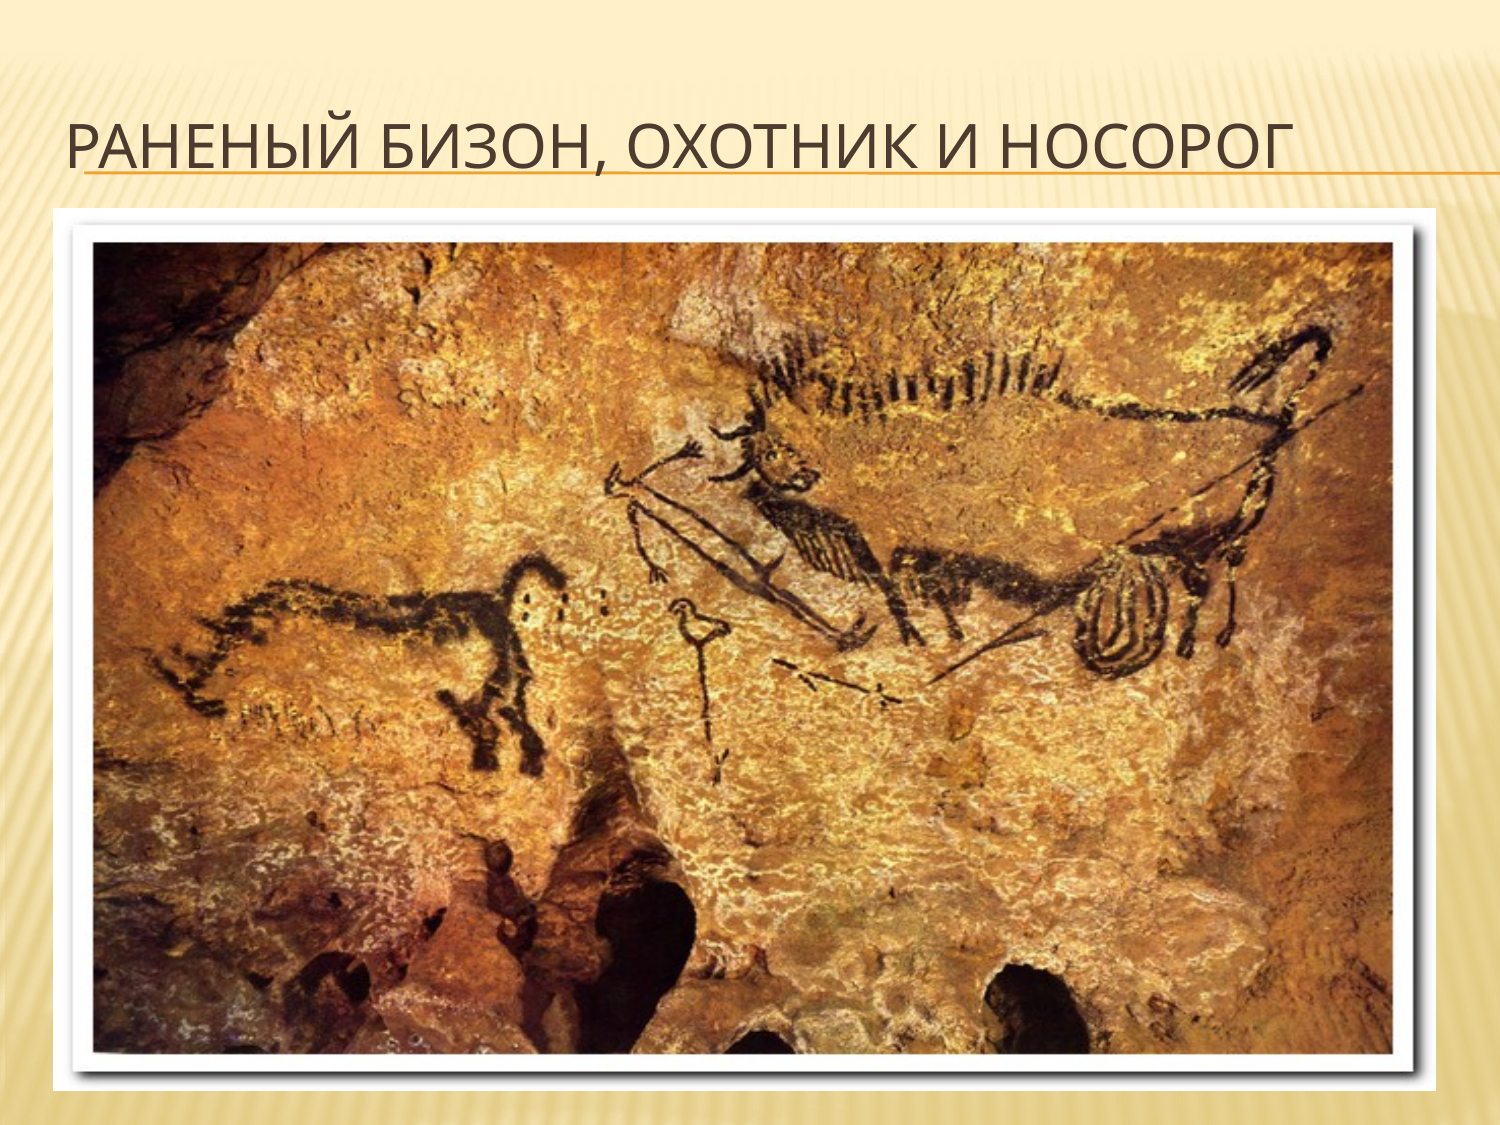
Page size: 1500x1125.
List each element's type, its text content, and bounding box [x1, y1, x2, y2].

title Раненый бизон, охотник и носорог [49, 75, 1475, 213]
picture [52, 207, 1436, 1092]
